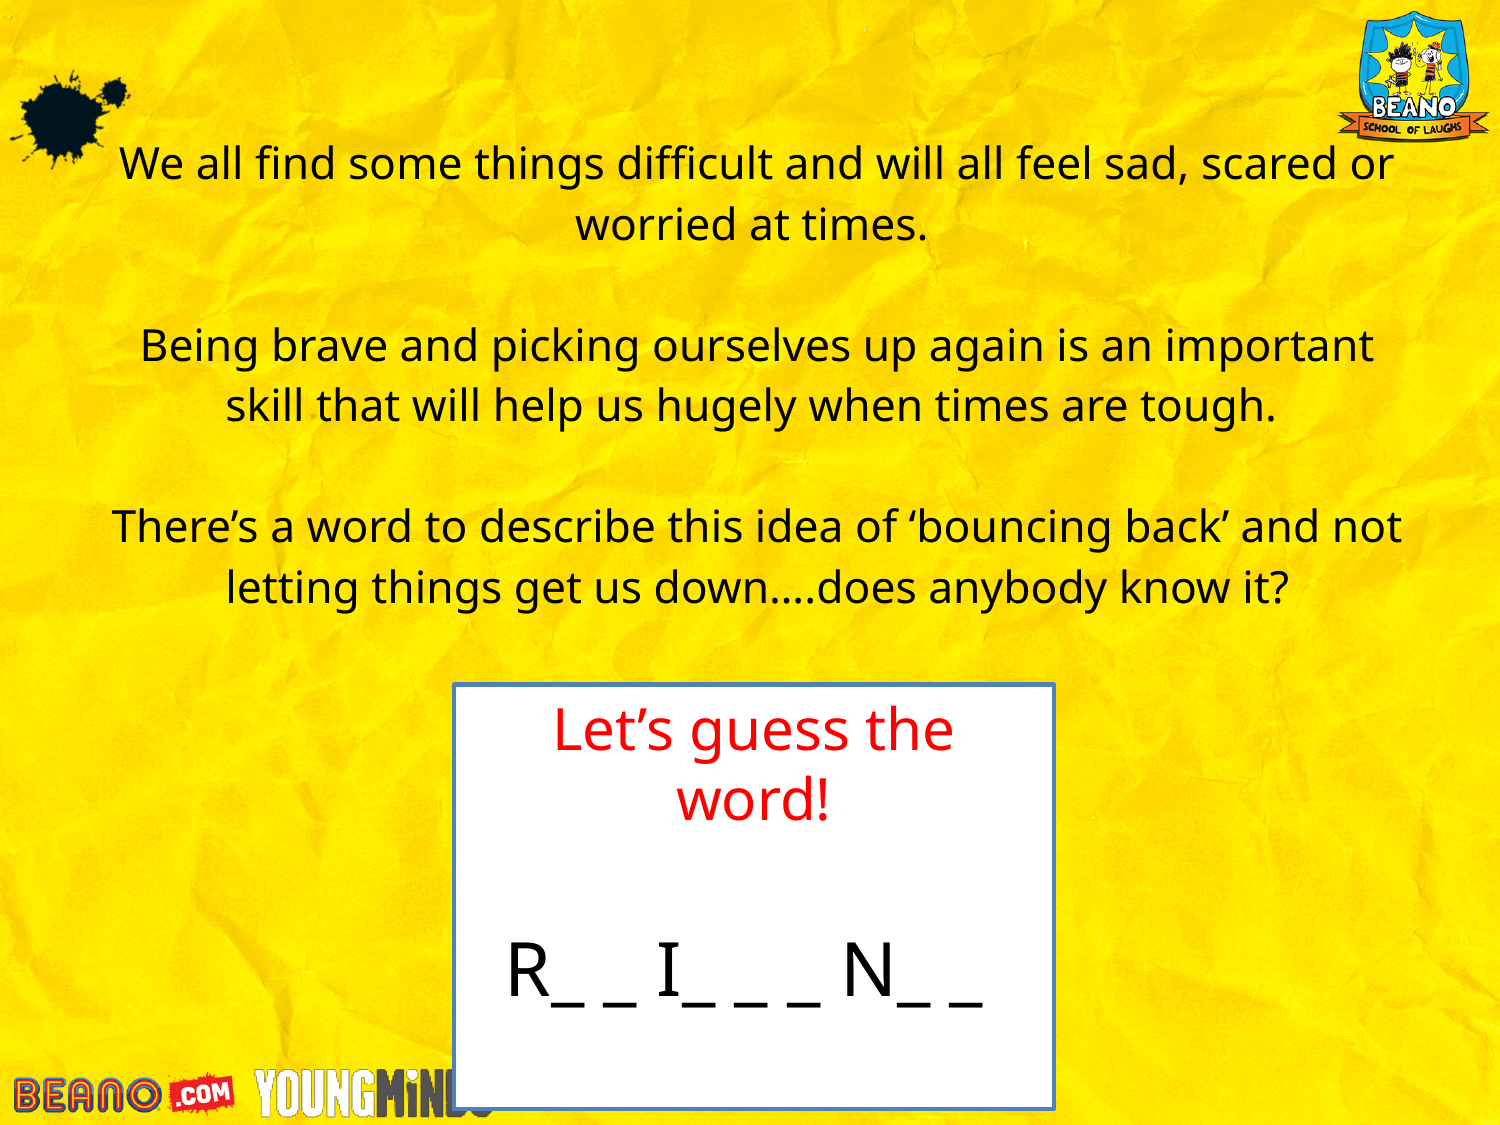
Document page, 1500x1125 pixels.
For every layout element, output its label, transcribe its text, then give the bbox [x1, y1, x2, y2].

text_box Let’s guess the word! R_ _ I_ _ _ N_ _ [452, 682, 1056, 1111]
title We all find some things difficult and will all feel sad, scared or worried at times. Being brave and picking ourselves up again is an important skill that will help us hugely when times are tough. There’s a word to describe this idea of ‘bouncing back’ and not letting things get us down….does anybody know it? [82, 122, 1433, 848]
picture [0, 0, 1500, 1125]
